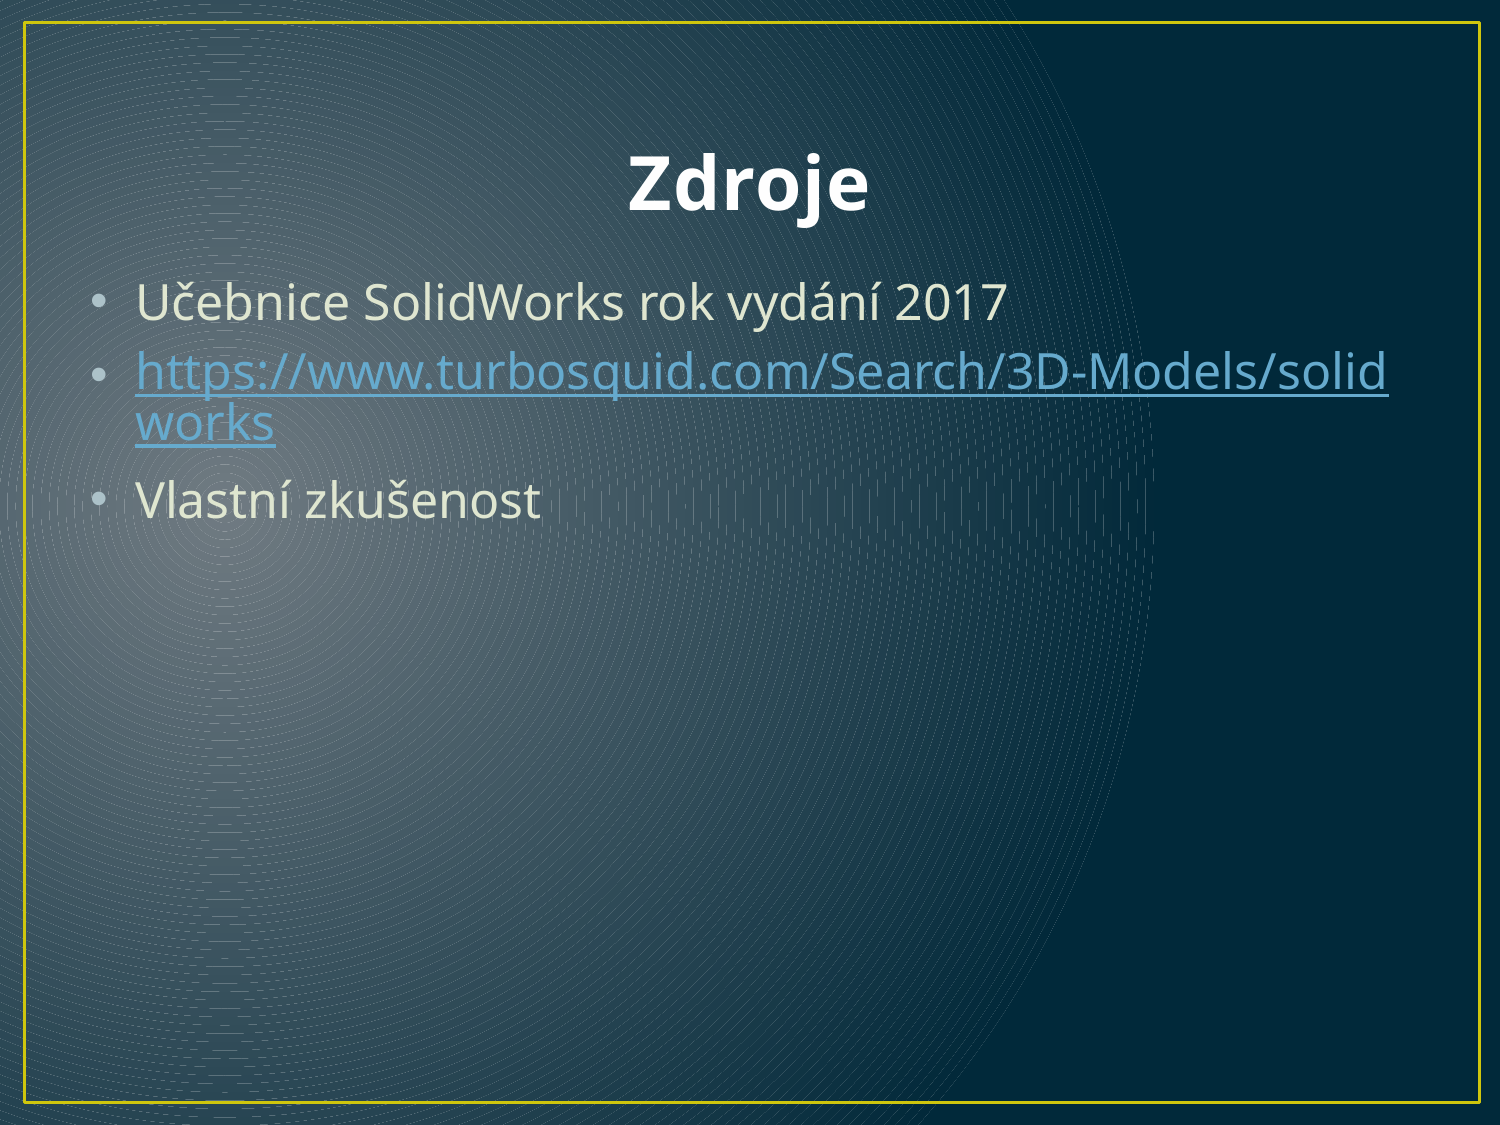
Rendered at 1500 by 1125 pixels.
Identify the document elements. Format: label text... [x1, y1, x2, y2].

title Zdroje [75, 45, 1425, 233]
list Učebnice SolidWorks rok vydání 2017 https://www.turbosquid.com/Search/3D-Models/solidworks Vlastní zkušenost [75, 262, 1425, 1005]
